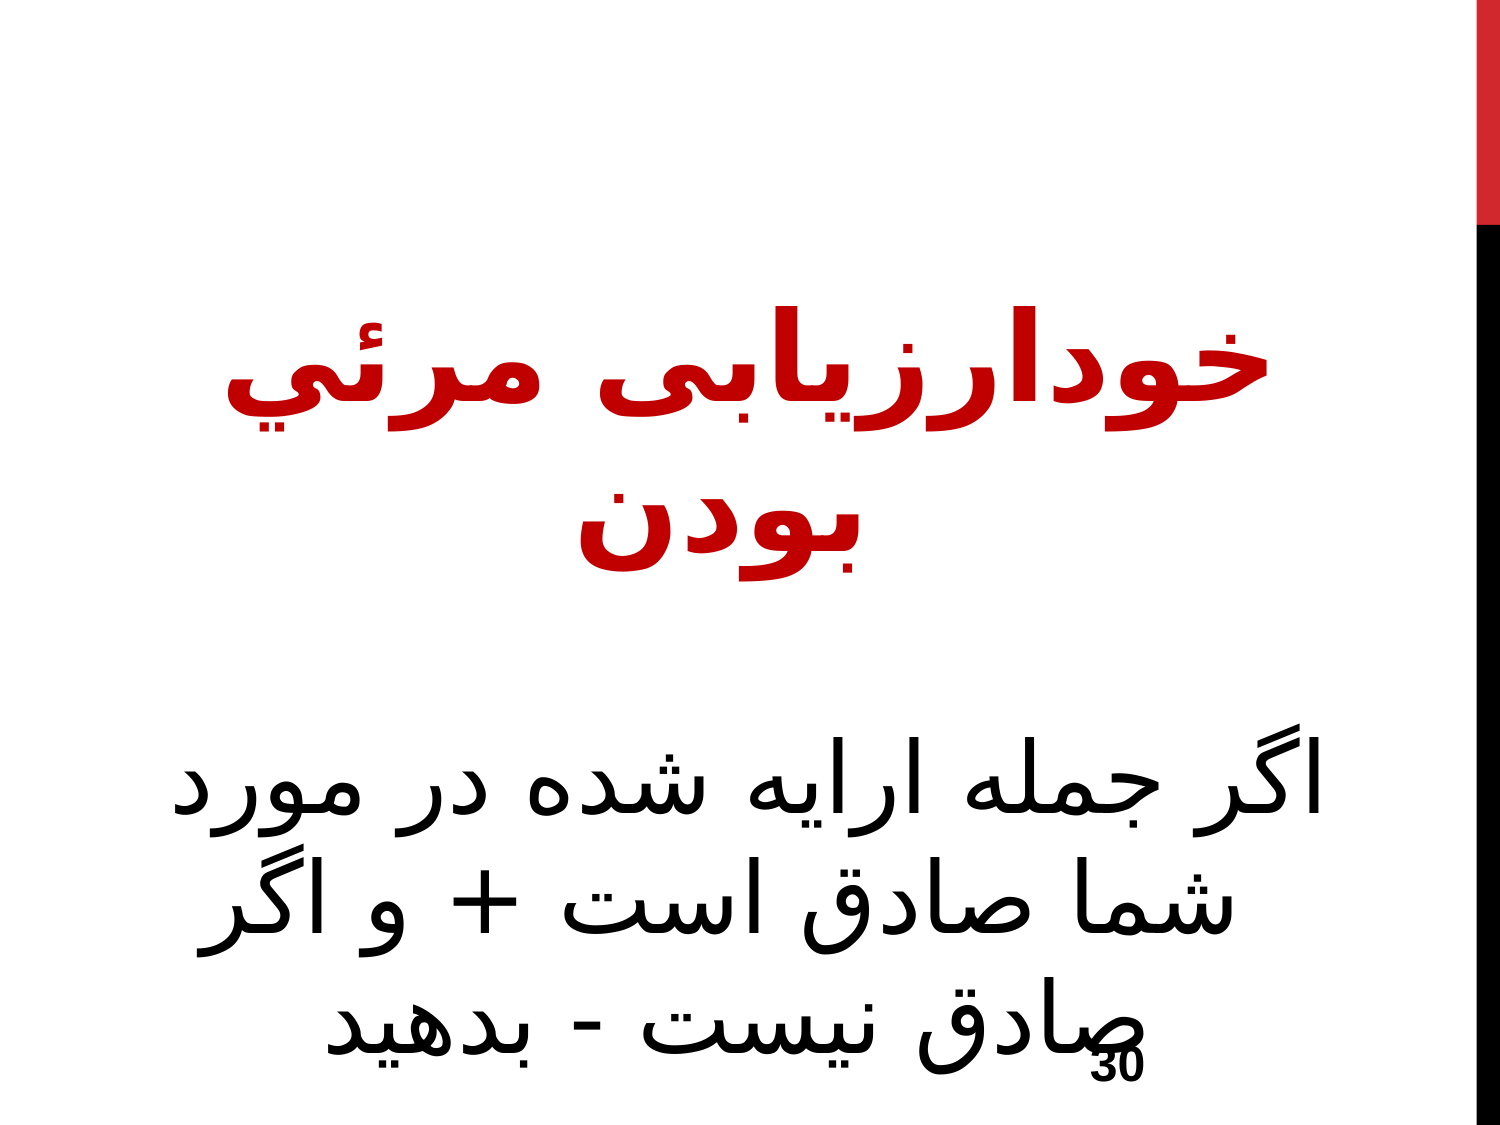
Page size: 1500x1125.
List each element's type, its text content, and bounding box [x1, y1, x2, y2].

slide_number 30 [1074, 1024, 1425, 1100]
text_box خودارزیابی مرئي بودن اگر جمله ارايه شده در مورد شما صادق است + و اگر صادق نيست - بدهيد [112, 269, 1388, 953]
